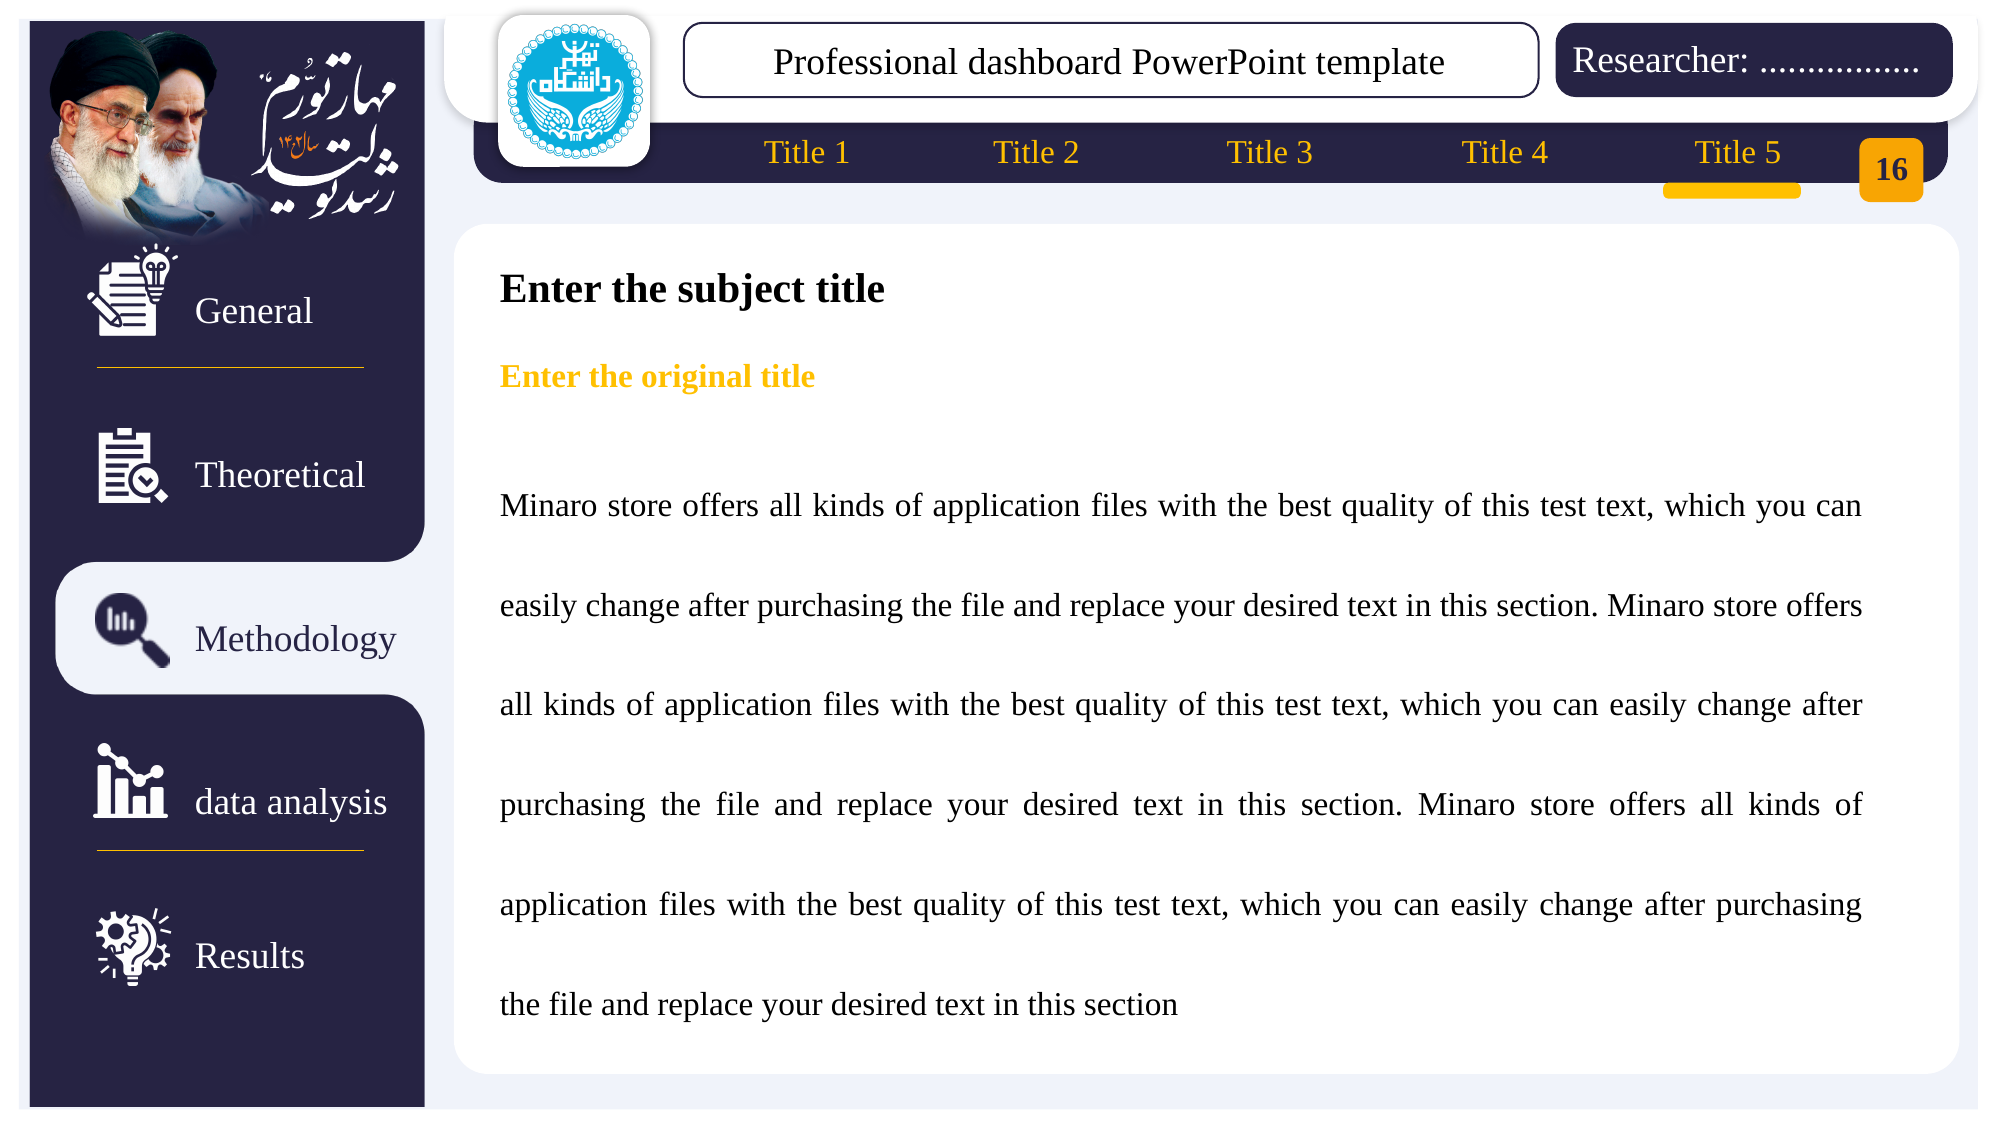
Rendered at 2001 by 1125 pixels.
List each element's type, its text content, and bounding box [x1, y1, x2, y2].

text_box Title 5 [1645, 123, 1831, 178]
text_box Professional dashboard PowerPoint template [685, 29, 1534, 89]
picture [29, 21, 442, 1107]
text_box Title 2 [936, 123, 1137, 178]
text_box 16 [1857, 139, 1927, 195]
text_box [452, 222, 1961, 1076]
picture [506, 22, 644, 160]
text_box Enter the subject title [485, 253, 923, 319]
text_box [497, 13, 651, 168]
text_box Title 3 [1177, 123, 1363, 178]
text_box Enter the original title [485, 346, 850, 402]
text_box [1662, 181, 1802, 200]
text_box Minaro store offers all kinds of application files with the best quality of this test text, which you can easily change after purchasing the file and replace your desired text in this section. Minaro store offers all kinds of application files with the best quality of this test text, which you can easily change after purchasing the file and replace your desired text in this section. Minaro store offers all kinds of application files with the best quality of this test text, which you can easily change after purchasing the file and replace your desired text in this section [485, 415, 1881, 1030]
text_box Researcher: ................. [1557, 27, 1958, 88]
text_box Title 1 [706, 123, 908, 178]
text_box Title 4 [1412, 123, 1598, 178]
